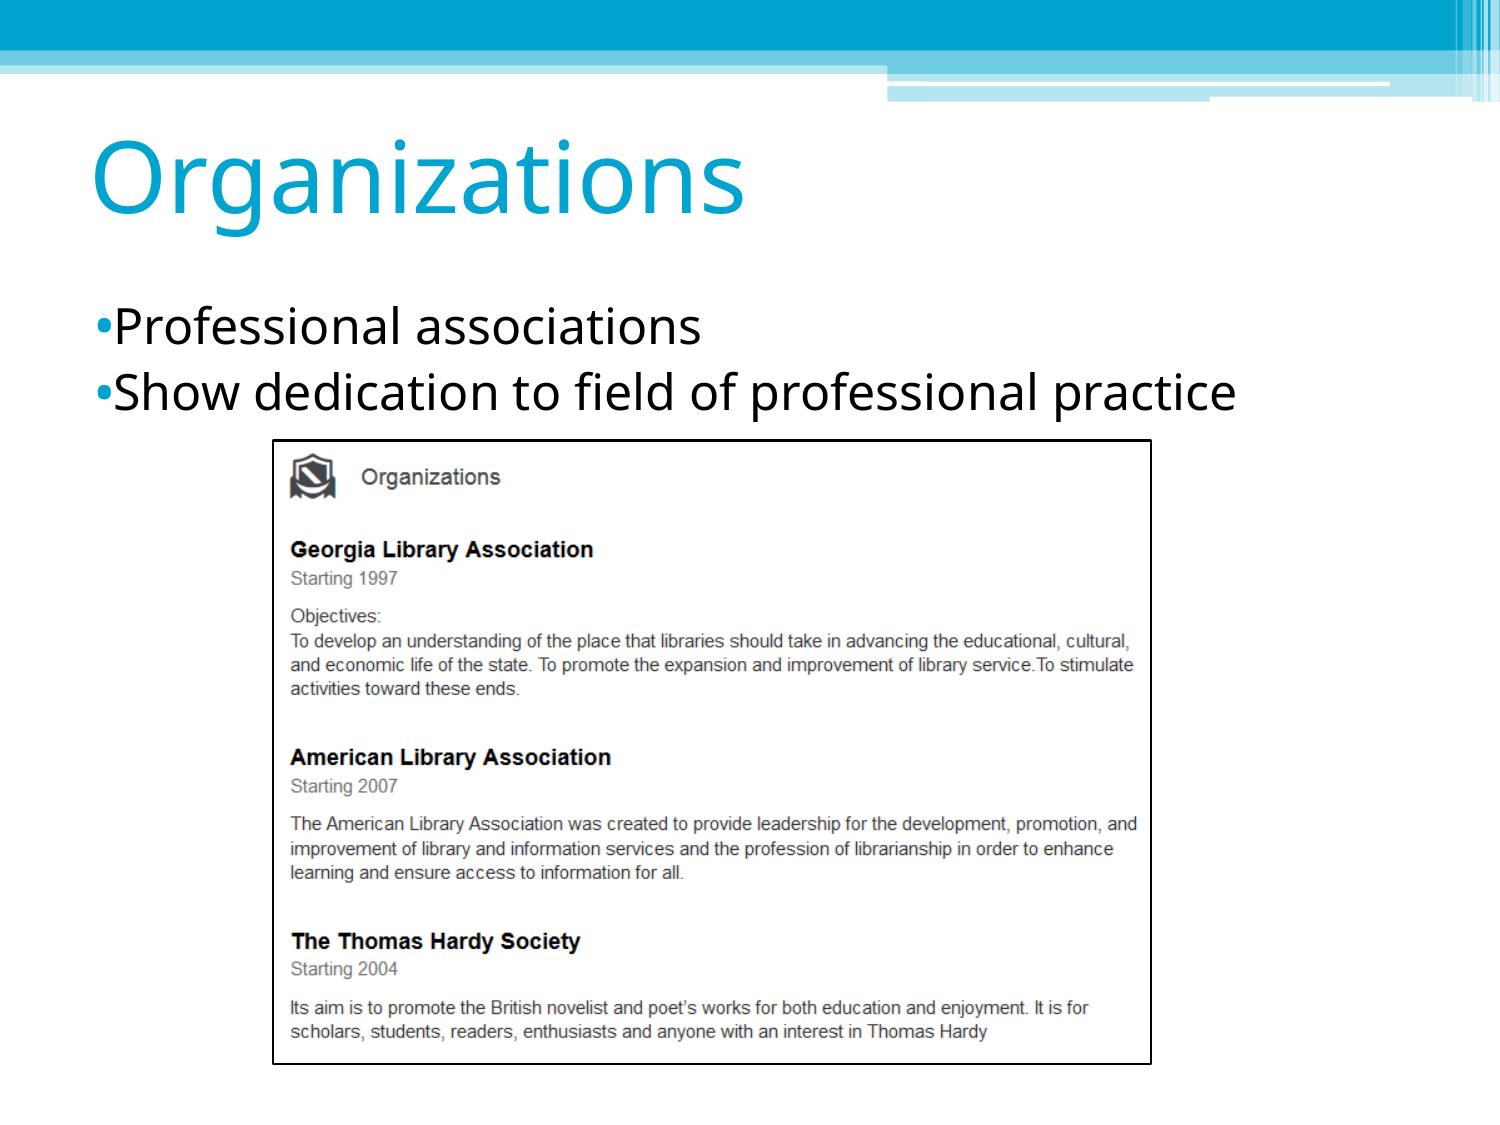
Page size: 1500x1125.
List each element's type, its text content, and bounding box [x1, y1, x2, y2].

list Professional associations Show dedication to field of professional practice [80, 286, 1471, 442]
picture [273, 441, 1150, 1063]
title Organizations [75, 85, 1425, 261]
